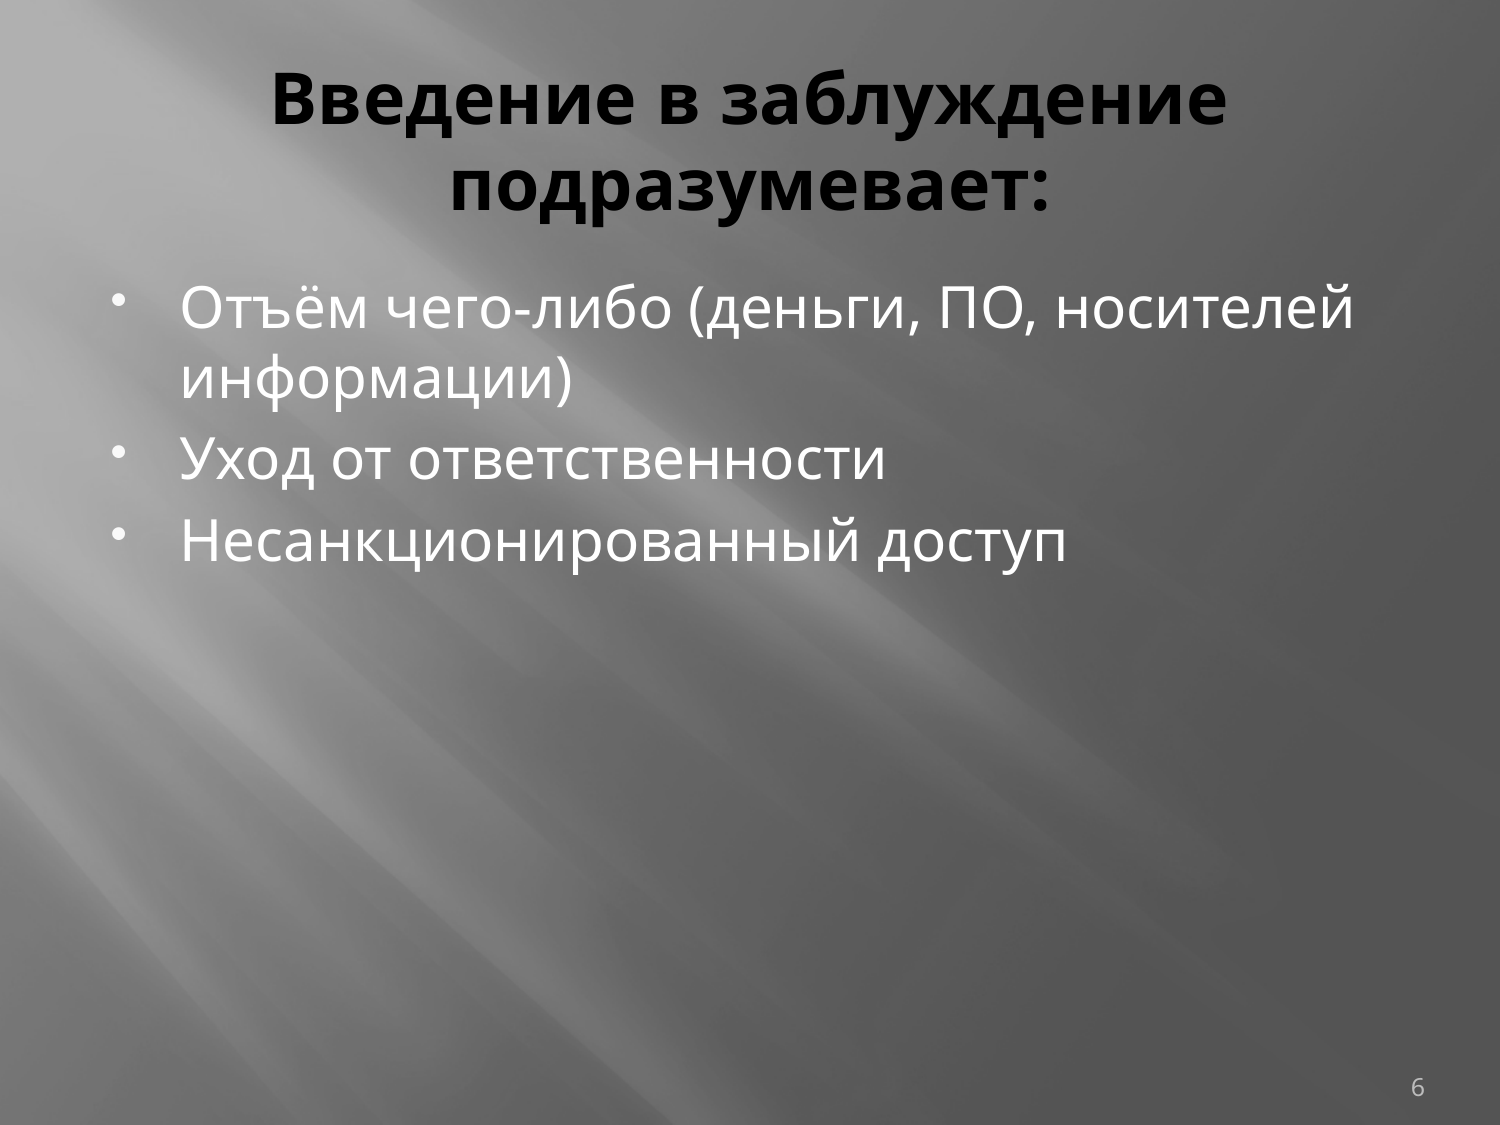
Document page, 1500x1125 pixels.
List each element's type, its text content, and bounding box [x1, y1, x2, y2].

slide_number 6 [1299, 1052, 1425, 1113]
list Отъём чего-либо (деньги, ПО, носителей информации) Уход от ответственности Несанкционированный доступ [75, 262, 1425, 1035]
title Введение в заблуждение подразумевает: [75, 45, 1425, 233]
